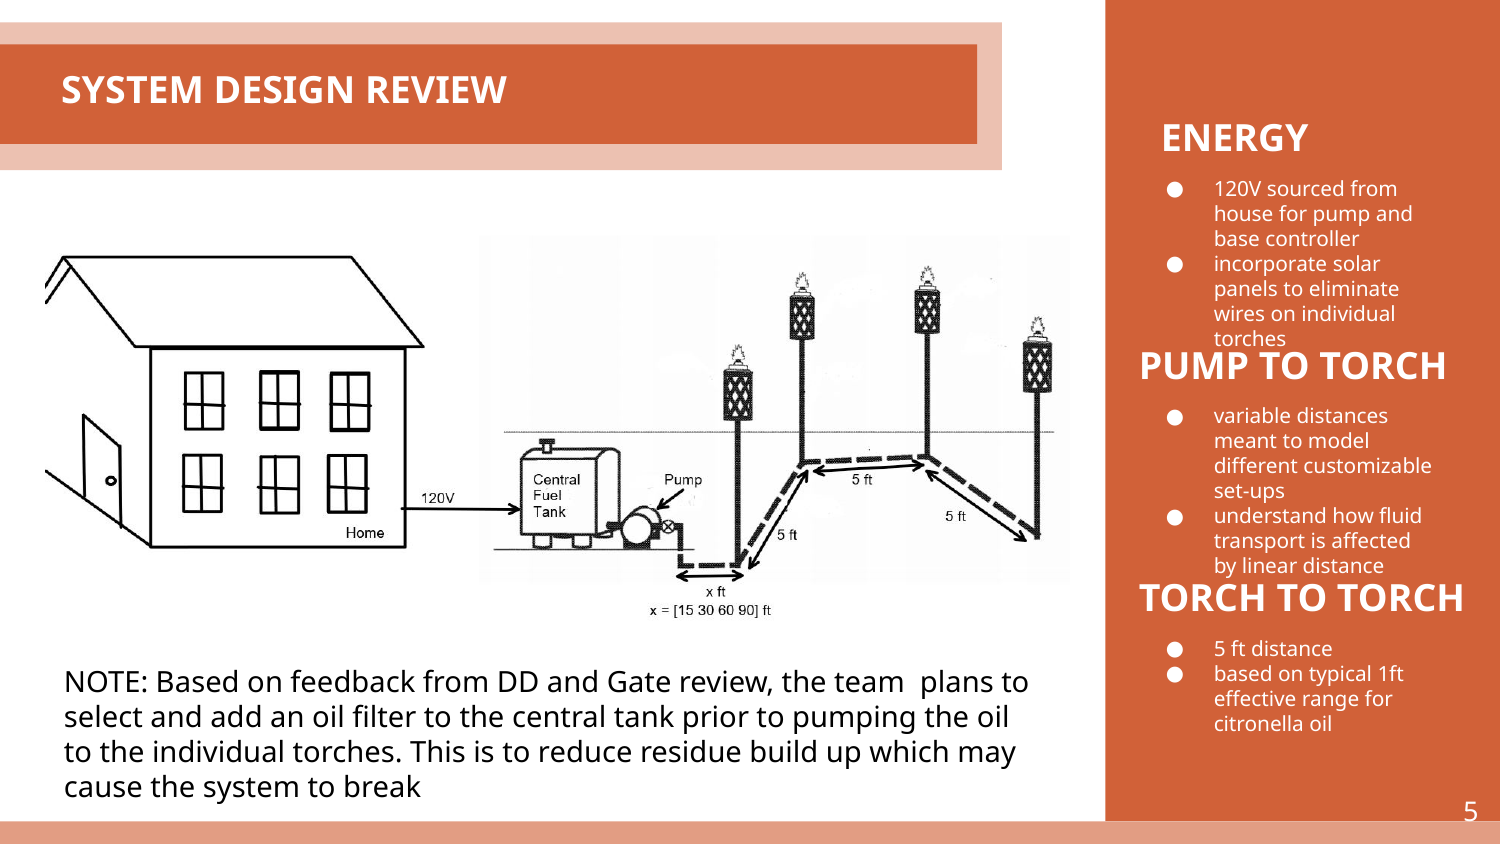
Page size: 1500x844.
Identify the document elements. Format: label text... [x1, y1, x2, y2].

slide_number ‹#› [1403, 779, 1494, 844]
text_box [0, 22, 1002, 171]
title ENERGY [1145, 68, 1441, 175]
text_box [1105, 0, 1500, 821]
text_box NOTE: Based on feedback from DD and Gate review, the team plans to select and add an oil filter to the central tank prior to pumping the oil to the individual torches. This is to reduce residue build up which may cause the system to break [48, 648, 1051, 819]
subtitle 120V sourced from house for pump and base controller incorporate solar panels to eliminate wires on individual torches [1123, 160, 1463, 295]
title SYSTEM DESIGN REVIEW [45, 51, 994, 132]
subtitle 5 ft distance based on typical 1ft effective range for citronella oil [1123, 634, 1429, 776]
title PUMP TO TORCH [1123, 295, 1478, 402]
text_box [1494, 821, 1500, 844]
text_box [0, 821, 1403, 844]
text_box [0, 44, 978, 144]
title TORCH TO TORCH [1123, 528, 1483, 634]
picture [45, 217, 1070, 625]
subtitle variable distances meant to model different customizable set-ups understand how fluid transport is affected by linear distance [1123, 387, 1449, 544]
